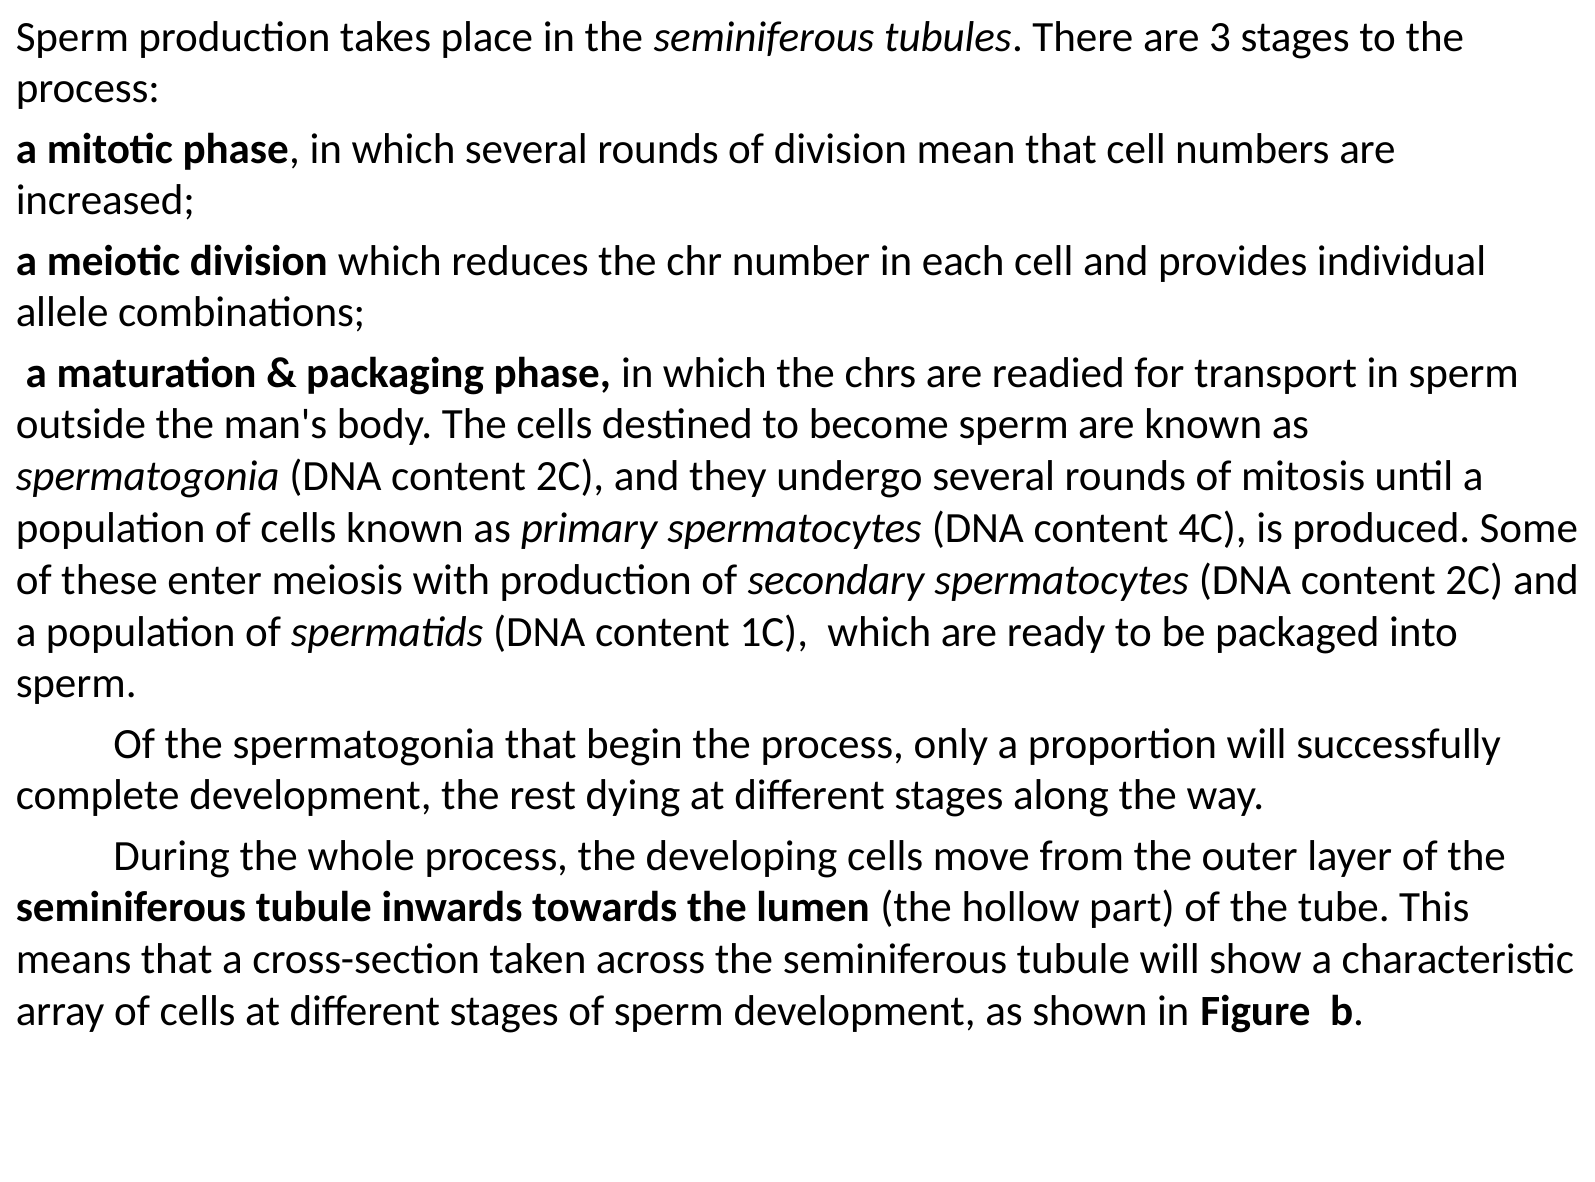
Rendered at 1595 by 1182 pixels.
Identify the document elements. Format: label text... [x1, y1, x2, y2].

list Sperm production takes place in the seminiferous tubules. There are 3 stages to the process: a mitotic phase, in which several rounds of division mean that cell numbers are increased; a meiotic division which reduces the chr number in each cell and provides individual allele combinations; a maturation & packaging phase, in which the chrs are readied for transport in sperm outside the man's body. The cells destined to become sperm are known as spermatogonia (DNA content 2C), and they undergo several rounds of mitosis until a population of cells known as primary spermatocytes (DNA content 4C), is produced. Some of these enter meiosis with production of secondary spermatocytes (DNA content 2C) and a population of spermatids (DNA content 1C), which are ready to be packaged into sperm. Of the spermatogonia that begin the process, only a proportion will successfully complete development, the rest dying at different stages along the way. During the whole process, the developing cells move from the outer layer of the seminiferous tubule inwards towards the lumen (the hollow part) of the tube. This means that a cross-section taken across the seminiferous tubule will show a characteristic array of cells at different stages of sperm development, as shown in Figure b. [0, 0, 1595, 1056]
